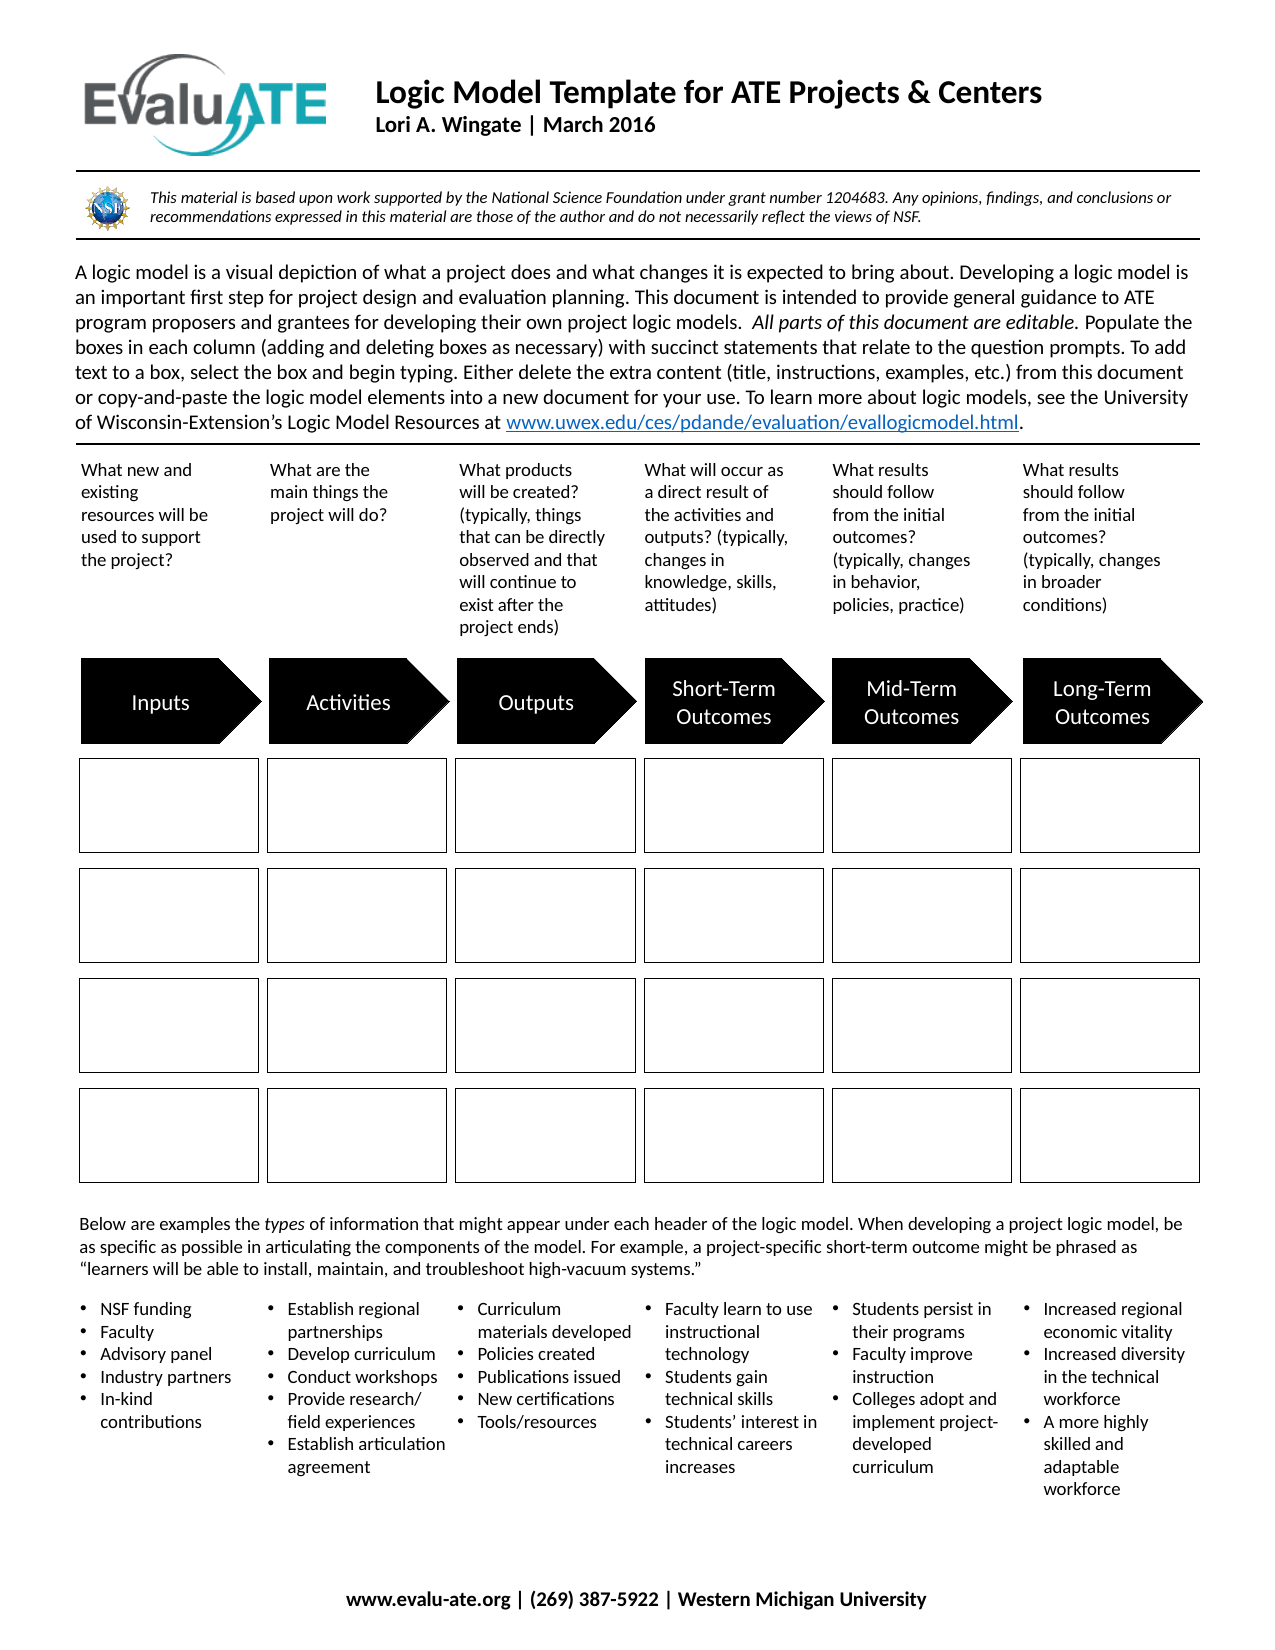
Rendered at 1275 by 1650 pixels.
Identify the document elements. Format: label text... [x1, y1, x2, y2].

text_box What will occur as a direct result of the activities and outputs? (typically, changes in knowledge, skills, attitudes) [644, 457, 789, 615]
text_box Increased regional economic vitality Increased diversity in the technical workforce A more highly skilled and adaptable workforce [1023, 1297, 1200, 1500]
text_box What are the main things the project will do? [270, 457, 411, 525]
text_box [79, 868, 259, 963]
text_box [79, 1088, 259, 1183]
text_box Long-Term Outcomes [1023, 658, 1203, 744]
text_box Short-Term Outcomes [645, 658, 825, 744]
text_box [1020, 868, 1200, 963]
text_box Students persist in their programs Faculty improve instruction Colleges adopt and implement project-developed curriculum [832, 1297, 1012, 1503]
text_box What products will be created? (typically, things that can be directly observed and that will continue to exist after the project ends) [459, 457, 610, 662]
text_box Mid-Term Outcomes [832, 658, 1013, 744]
text_box [832, 758, 1012, 853]
text_box [1020, 758, 1200, 853]
text_box What results should follow from the initial outcomes? (typically, changes in behavior, policies, practice) [832, 457, 976, 642]
text_box [79, 758, 259, 853]
text_box [455, 1088, 636, 1183]
text_box [644, 868, 824, 963]
text_box [267, 1088, 447, 1183]
text_box [455, 978, 636, 1073]
text_box Faculty learn to use instructional technology Students gain technical skills Students’ interest in technical careers increases [645, 1297, 824, 1478]
text_box [832, 1088, 1012, 1183]
text_box What results should follow from the initial outcomes? (typically, changes in broader conditions) [1022, 457, 1165, 615]
text_box This material is based upon work supported by the National Science Foundation under grant number 1204683. Any opinions, findings, and conclusions or recommendations expressed in this material are those of the author and do not necessarily reflect the views of NSF. [149, 186, 1200, 227]
text_box [455, 758, 636, 853]
text_box Establish regional partnerships Develop curriculum Conduct workshops Provide research/ field experiences Establish articulation agreement [267, 1297, 456, 1478]
text_box Inputs [81, 658, 262, 744]
text_box [1020, 978, 1200, 1073]
text_box [644, 978, 824, 1073]
text_box [644, 1088, 824, 1183]
text_box [267, 758, 447, 853]
text_box A logic model is a visual depiction of what a project does and what changes it is expected to bring about. Developing a logic model is an important first step for project design and evaluation planning. This document is intended to provide general guidance to ATE program proposers and grantees for developing their own project logic models. All parts of this document are editable. Populate the boxes in each column (adding and deleting boxes as necessary) with succinct statements that relate to the question prompts. To add text to a box, select the box and begin typing. Either delete the extra content (title, instructions, examples, etc.) from this document or copy-and-paste the logic model elements into a new document for your use. To learn more about logic models, see the University of Wisconsin-Extension’s Logic Model Resources at www.uwex.edu/ces/pdande/evaluation/evallogicmodel.html. [75, 258, 1200, 501]
text_box [455, 868, 636, 963]
text_box NSF funding Faculty Advisory panel Industry partners In-kind contributions [80, 1297, 259, 1433]
text_box [832, 868, 1012, 963]
text_box Logic Model Template for ATE Projects & Centers Lori A. Wingate | March 2016 [358, 42, 1200, 165]
text_box Curriculum materials developed Policies created Publications issued New certifications Tools/resources [457, 1297, 636, 1433]
text_box What new and existing resources will be used to support the project? [81, 457, 214, 570]
text_box [832, 978, 1012, 1073]
text_box Below are examples the types of information that might appear under each header of the logic model. When developing a project logic model, be as specific as possible in articulating the components of the model. For example, a project-specific short-term outcome might be phrased as “learners will be able to install, maintain, and troubleshoot high-vacuum systems.” [79, 1211, 1200, 1280]
picture [84, 54, 327, 156]
text_box [267, 978, 447, 1073]
text_box [79, 978, 259, 1073]
text_box Activities [269, 658, 450, 744]
text_box www.evalu-ate.org | (269) 387-5922 | Western Michigan University [0, 1568, 1275, 1628]
text_box Outputs [457, 658, 637, 744]
text_box [267, 868, 447, 963]
text_box [1020, 1088, 1200, 1183]
text_box [644, 758, 824, 853]
picture [84, 184, 130, 232]
